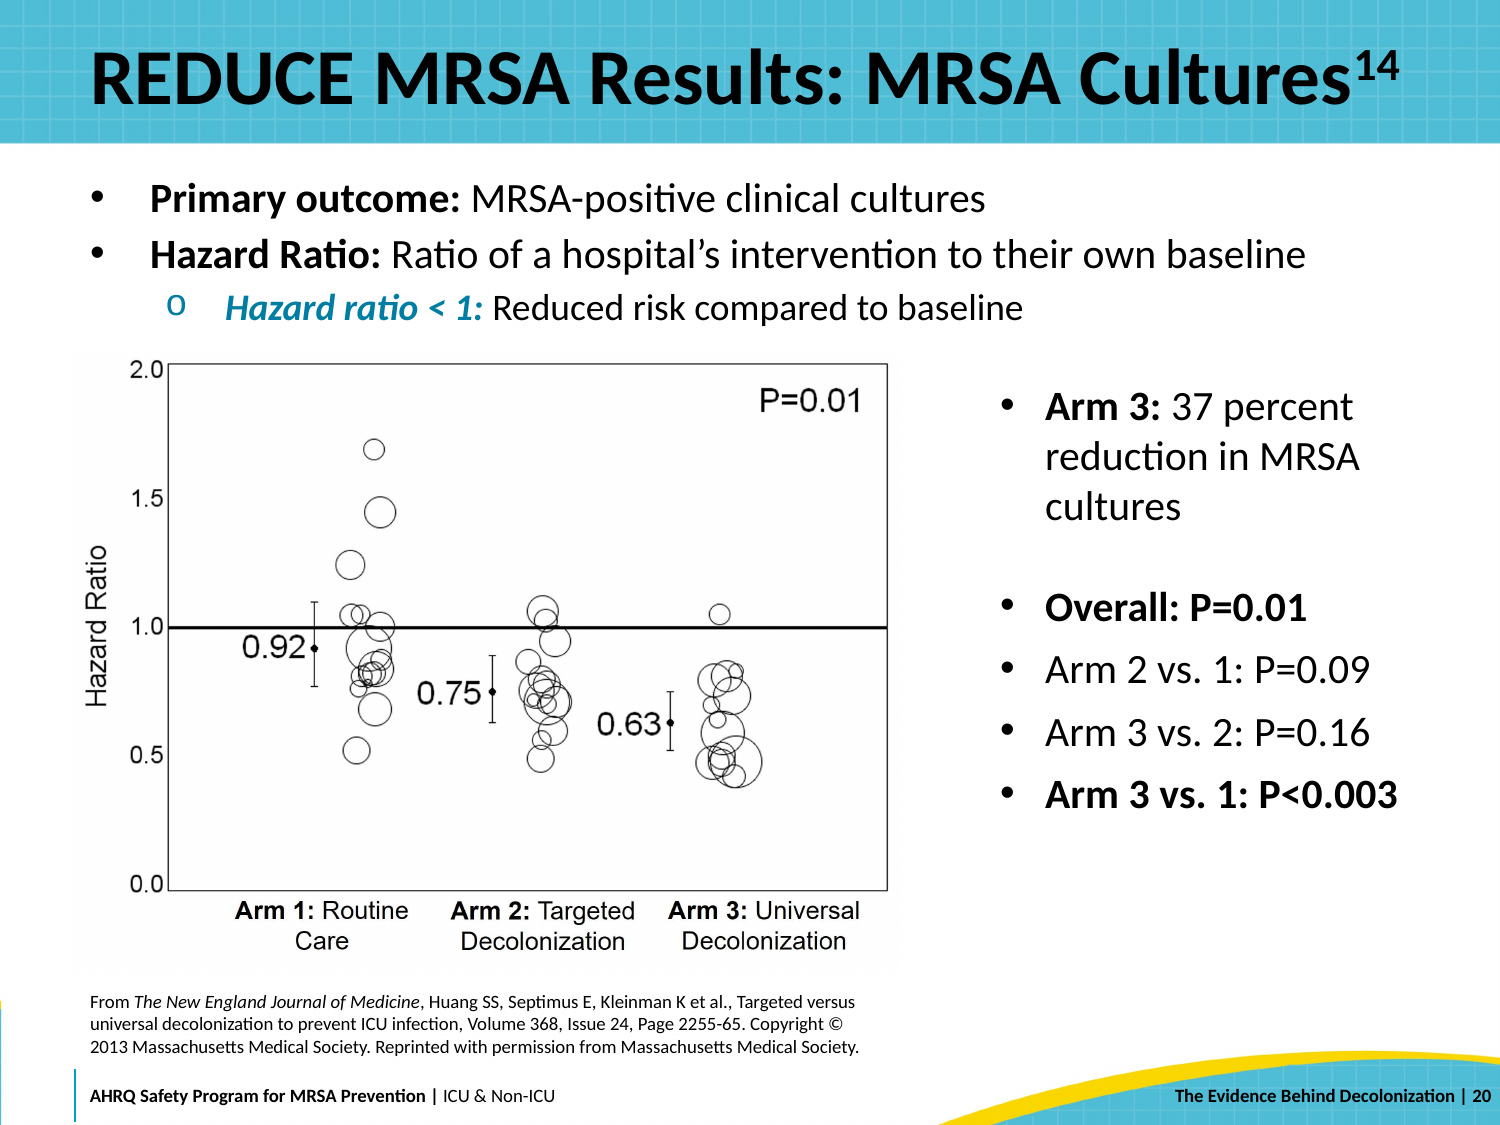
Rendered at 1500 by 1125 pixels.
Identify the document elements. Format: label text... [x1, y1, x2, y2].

list Primary outcome: MRSA-positive clinical cultures Hazard Ratio: Ratio of a hospital’s intervention to their own baseline Hazard ratio < 1: Reduced risk compared to baseline [75, 163, 1425, 817]
list Arm 3: 37 percent reduction in MRSA cultures Overall: P=0.01 Arm 2 vs. 1: P=0.09 Arm 3 vs. 2: P=0.16 Arm 3 vs. 1: P<0.003 [985, 371, 1472, 854]
slide_number | 20 [1455, 1065, 1500, 1125]
picture [0, 0, 1500, 1125]
title REDUCE MRSA Results: MRSA Cultures14 [75, 0, 1425, 150]
list From The New England Journal of Medicine, Huang SS, Septimus E, Kleinman K et al., Targeted versus universal decolonization to prevent ICU infection, Volume 368, Issue 24, Page 2255-65. Copyright © 2013 Massachusetts Medical Society. Reprinted with permission from Massachusetts Medical Society. [75, 981, 900, 1125]
